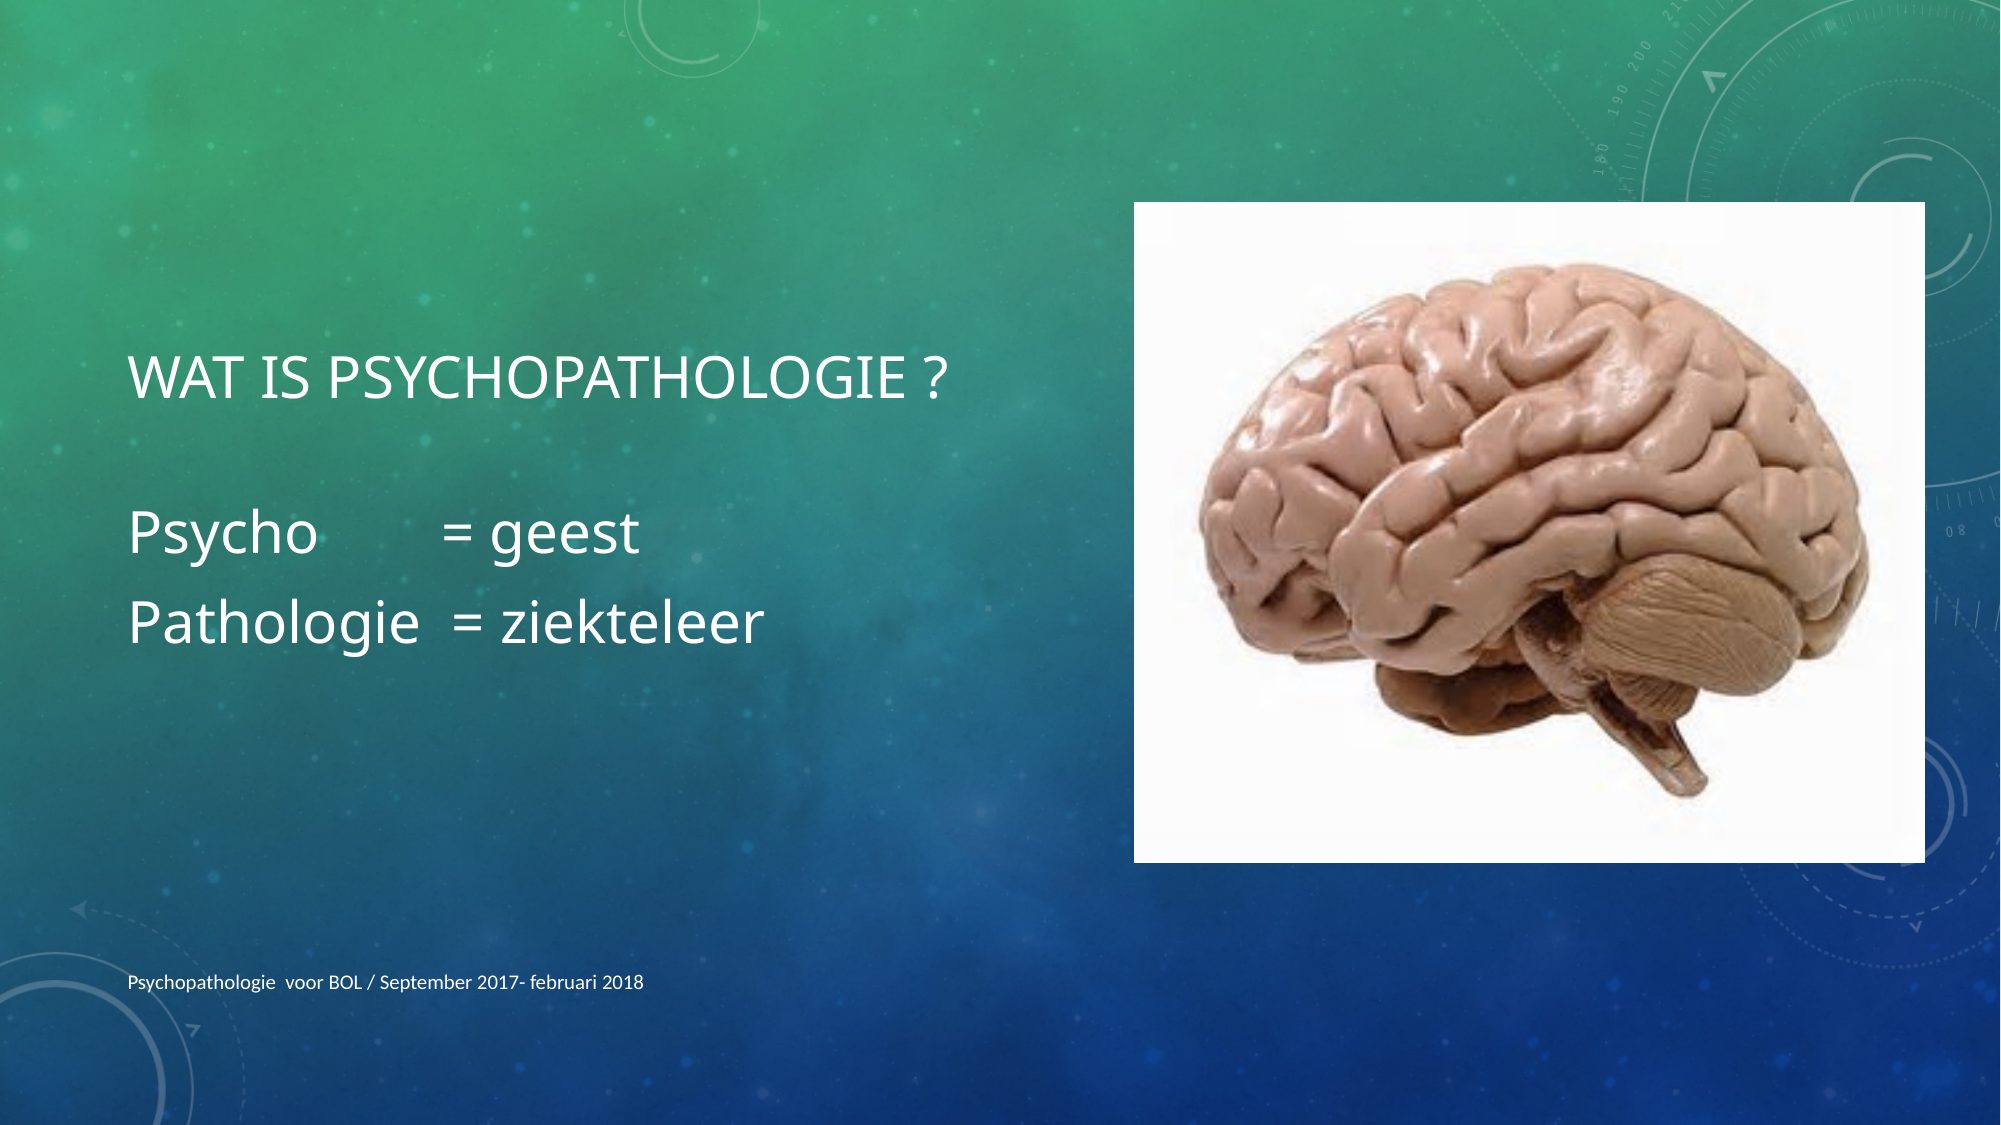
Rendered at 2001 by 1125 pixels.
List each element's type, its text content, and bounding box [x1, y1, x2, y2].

footer Psychopathologie voor BOL / September 2017- februari 2018 [112, 963, 1397, 1025]
title Wat is Psychopathologie ? [112, 262, 1124, 487]
list Psycho = geest Pathologie = ziekteleer [112, 487, 1124, 788]
picture [0, 0, 2001, 1125]
